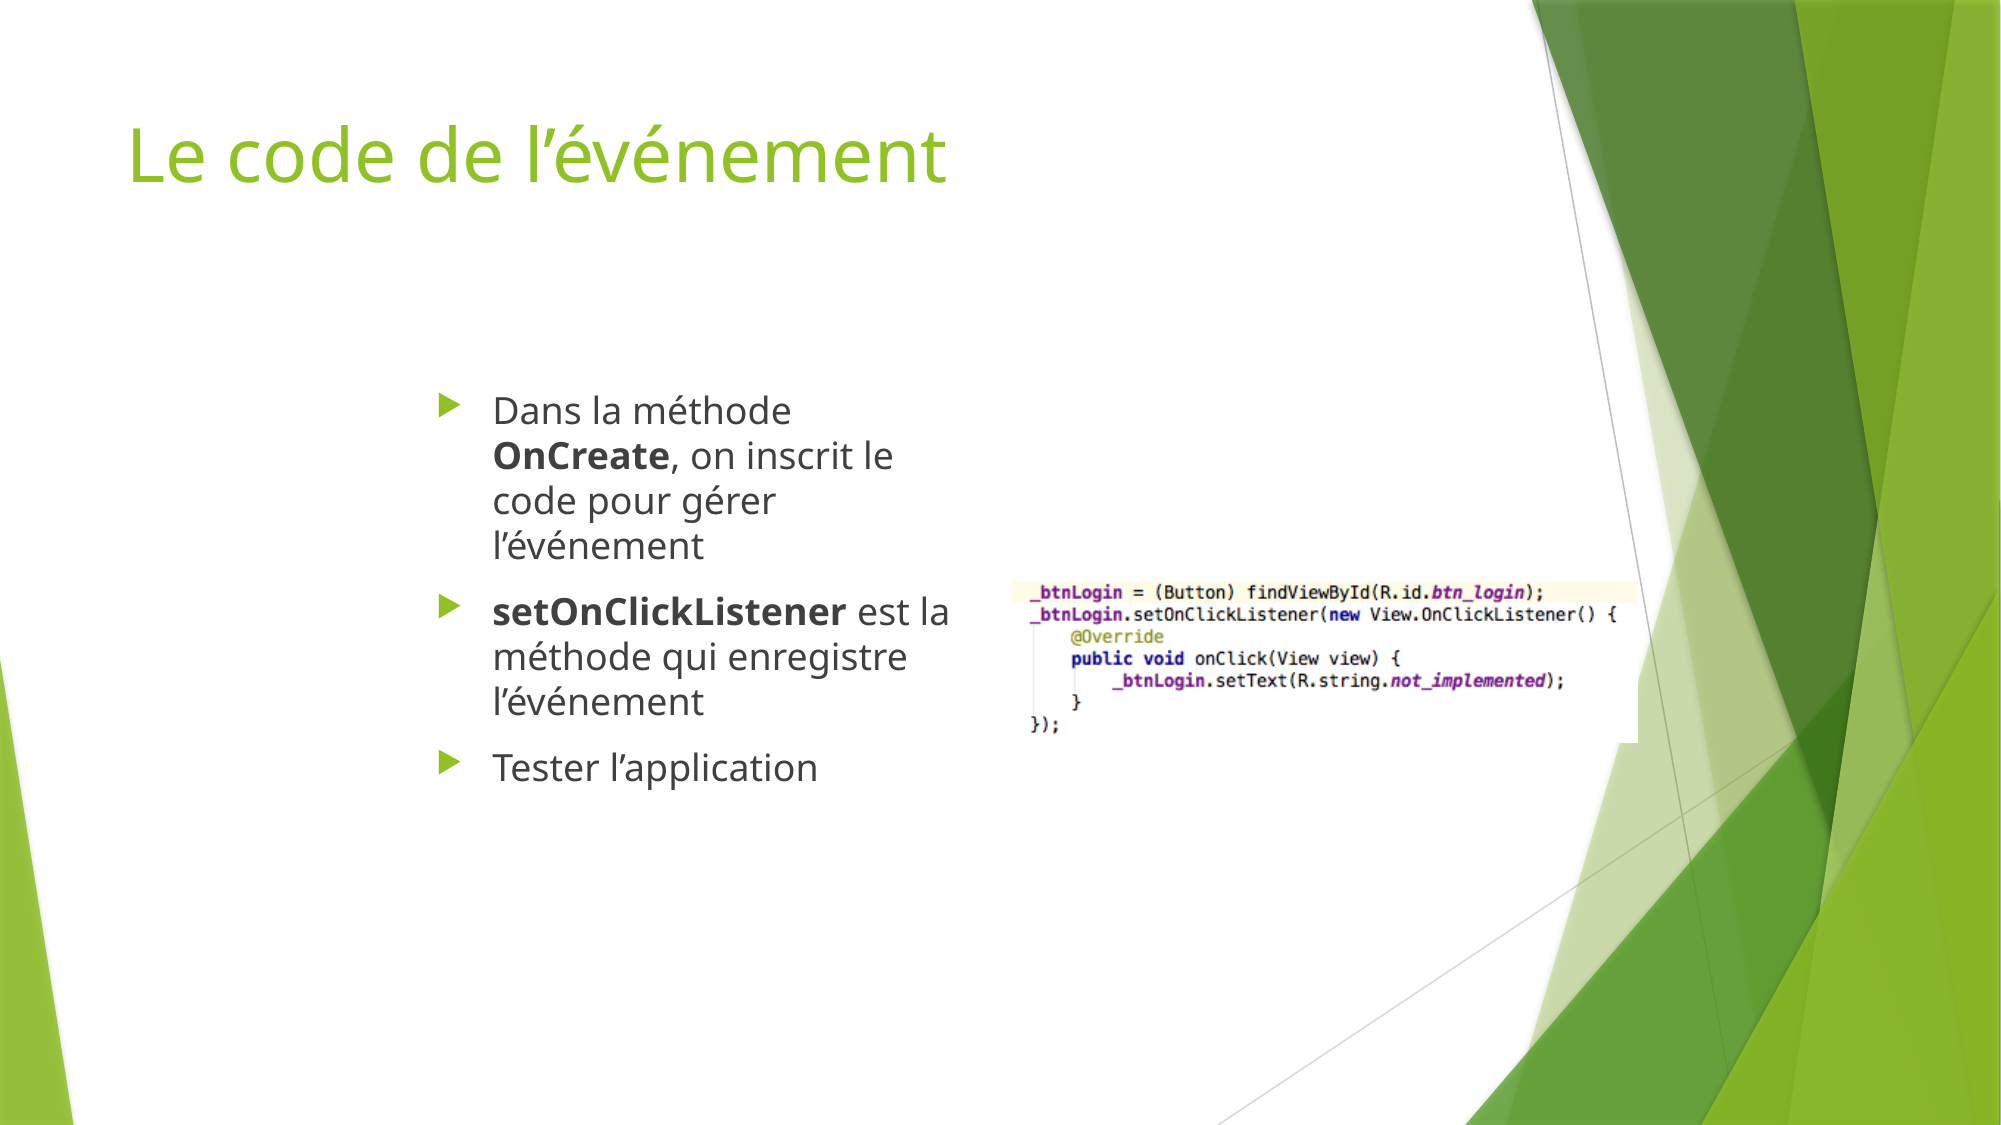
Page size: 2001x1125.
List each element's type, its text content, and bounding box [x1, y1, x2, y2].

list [1011, 570, 1639, 744]
title Le code de l’événement [111, 99, 1522, 317]
list Dans la méthode OnCreate, on inscrit le code pour gérer l’événement setOnClickListener est la méthode qui enregistre l’événement Tester l’application [421, 379, 982, 953]
